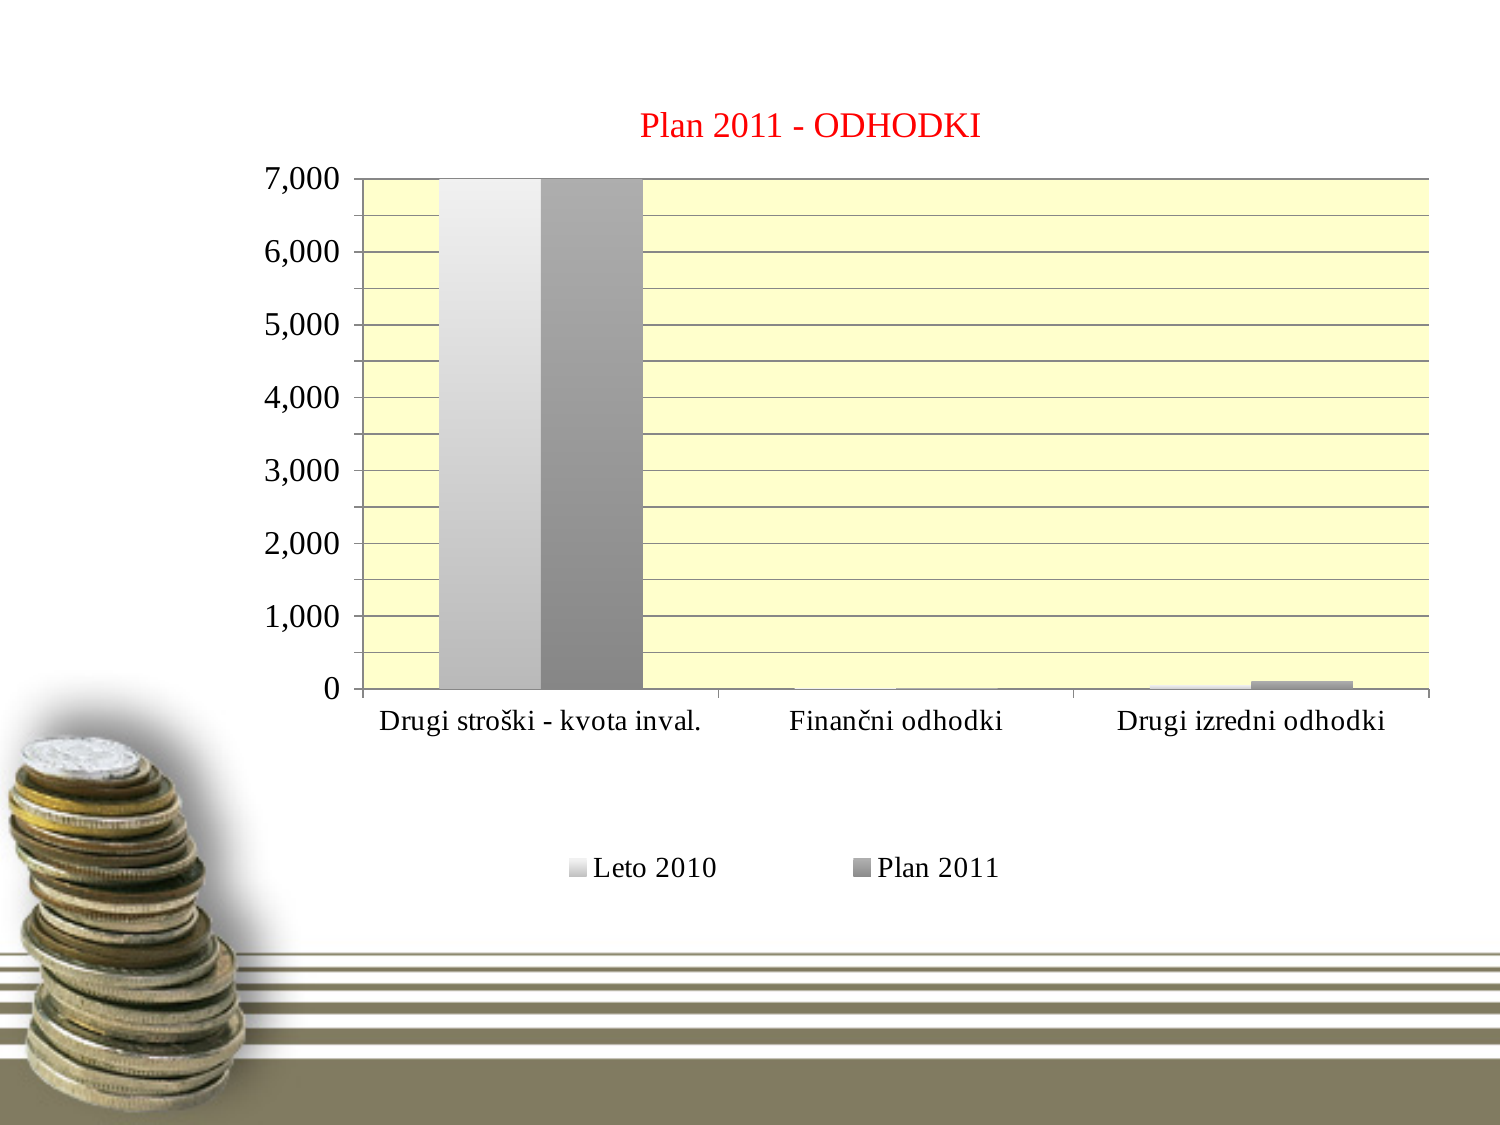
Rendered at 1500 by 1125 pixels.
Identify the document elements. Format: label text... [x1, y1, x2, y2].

chart [70, 152, 1430, 1044]
title Plan 2011 - ODHODKI [234, 93, 1388, 150]
picture [0, 0, 1500, 1125]
